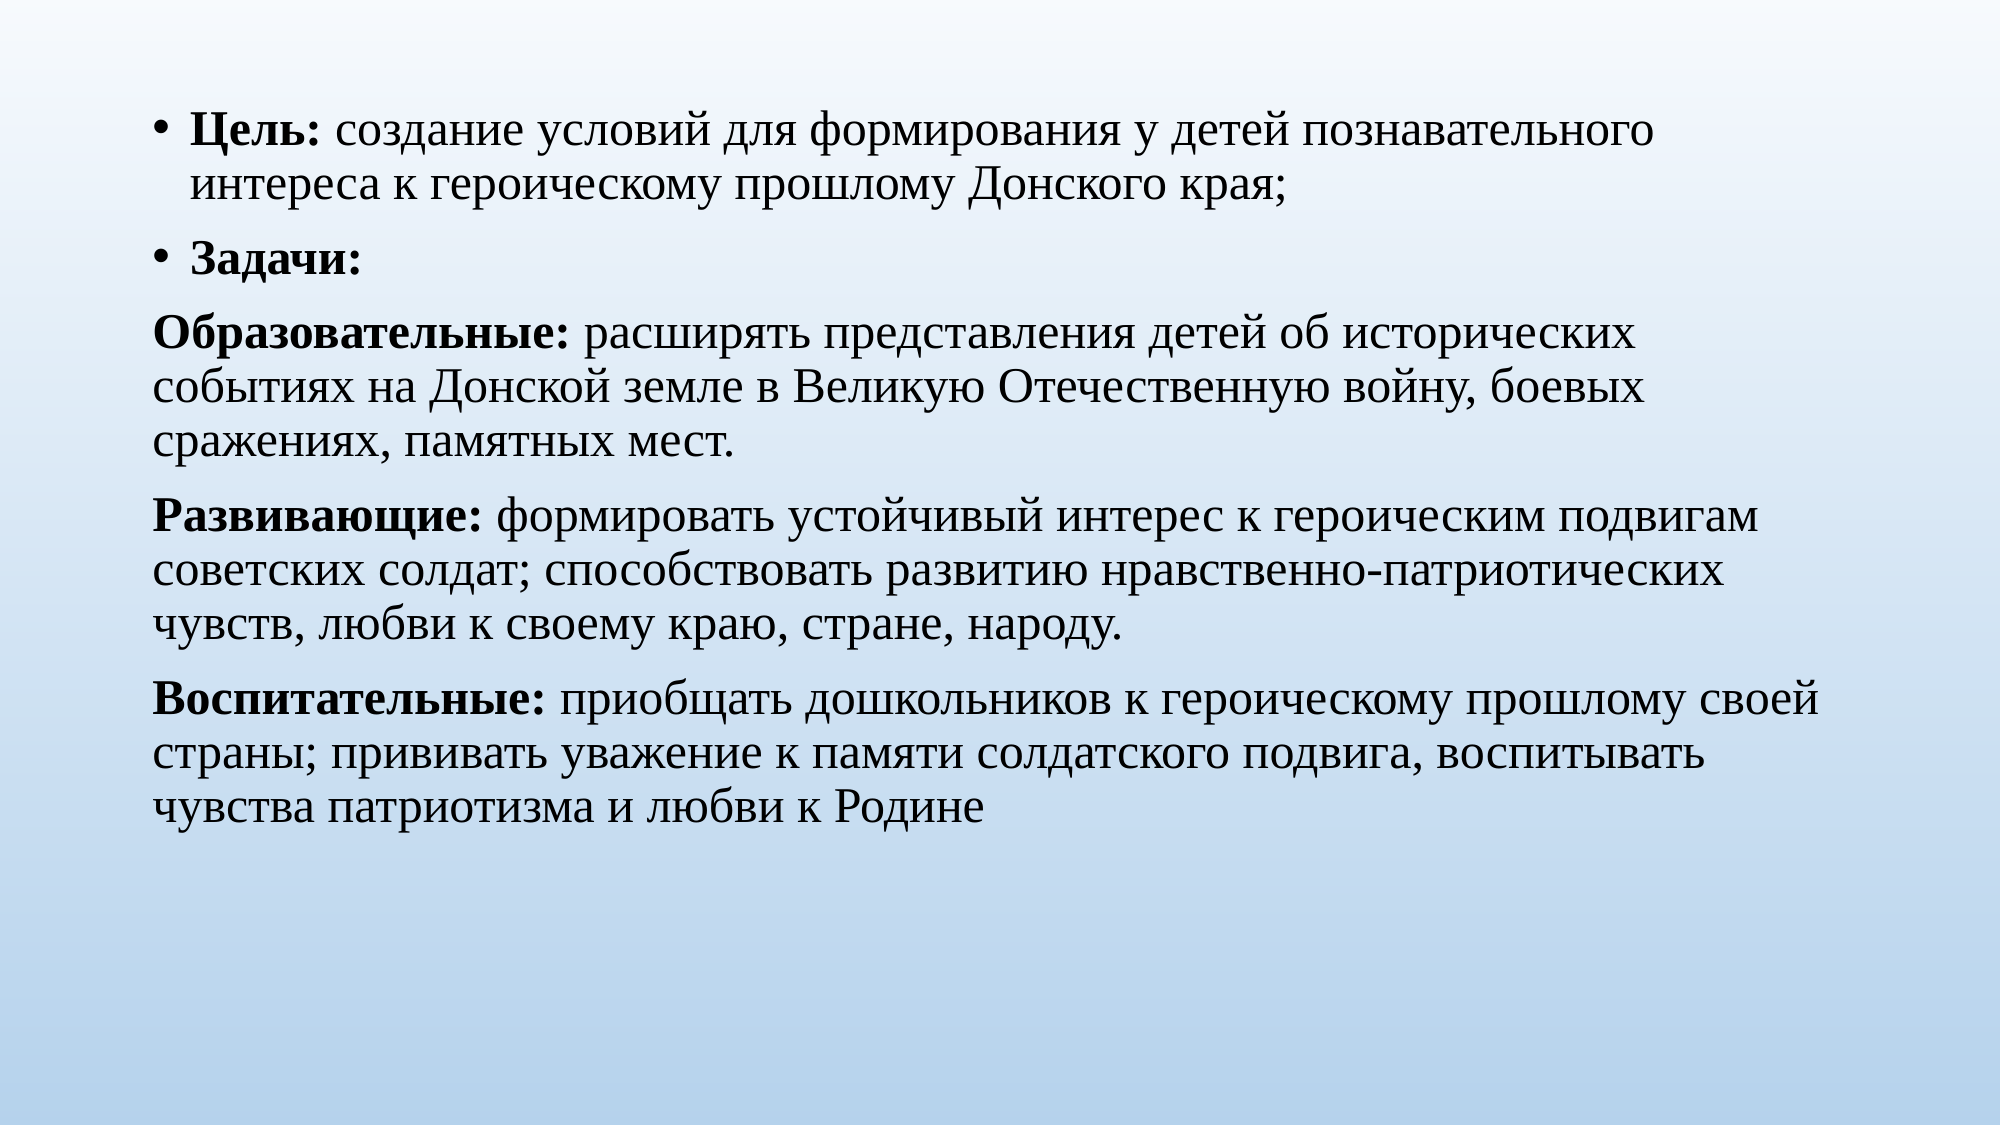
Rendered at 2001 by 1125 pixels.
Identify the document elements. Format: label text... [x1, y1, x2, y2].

list Цель: создание условий для формирования у детей познавательного интереса к героическому прошлому Донского края; Задачи: Образовательные: расширять представления детей об исторических событиях на Донской земле в Великую Отечественную войну, боевых сражениях, памятных мест. Развивающие: формировать устойчивый интерес к героическим подвигам советских солдат; способствовать развитию нравственно-патриотических чувств, любви к своему краю, стране, народу. Воспитательные: приобщать дошкольников к героическому прошлому своей страны; прививать уважение к памяти солдатского подвига, воспитывать чувства патриотизма и любви к Родине [137, 94, 1863, 1014]
